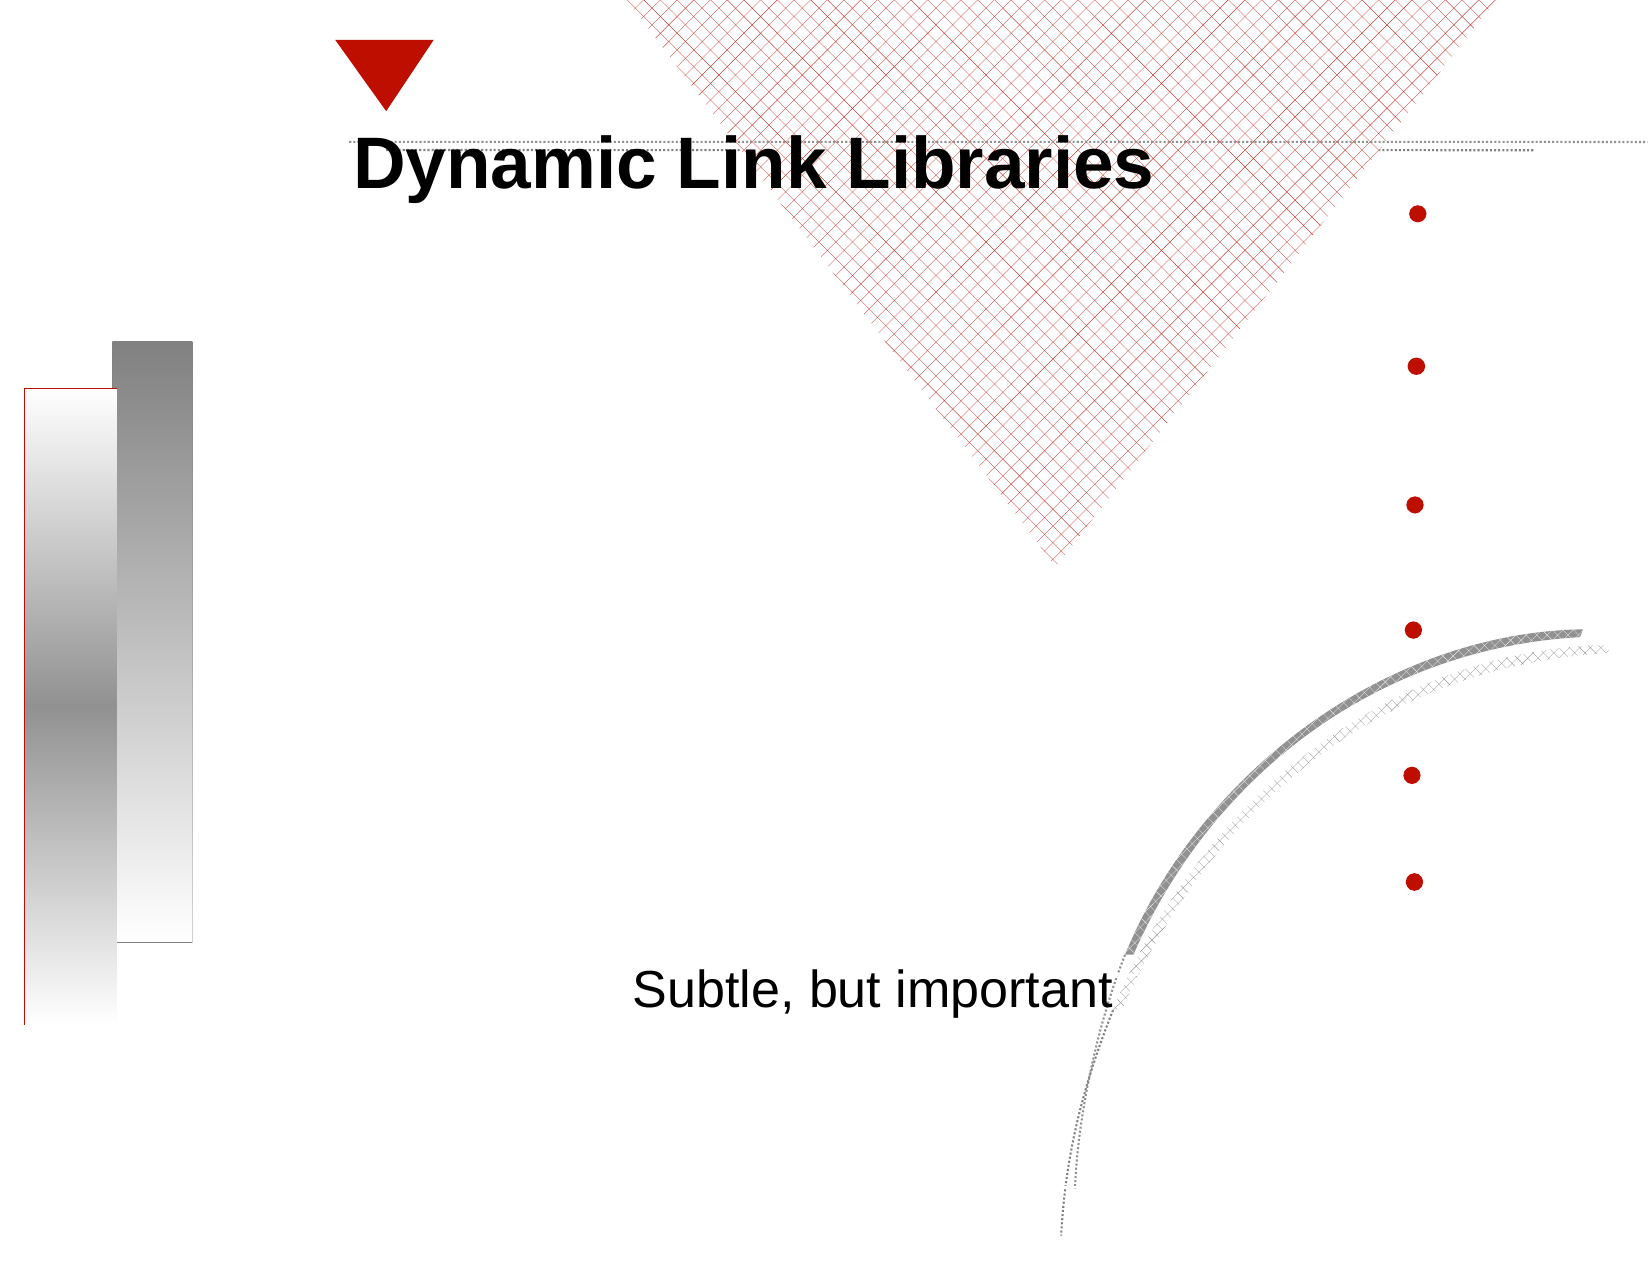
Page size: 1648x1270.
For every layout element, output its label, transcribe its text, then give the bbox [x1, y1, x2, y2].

text_box [1405, 873, 1424, 891]
text_box [1404, 621, 1423, 639]
text_box [1403, 766, 1421, 785]
text_box [626, 0, 1496, 132]
text_box [1125, 629, 1584, 955]
text_box [24, 388, 117, 1025]
text_box [780, 203, 1339, 567]
text_box [1117, 954, 1126, 974]
text_box [1406, 496, 1424, 514]
text_box [1407, 357, 1426, 375]
text_box Subtle, but important [177, 974, 1569, 1187]
text_box Dynamic Link Libraries [353, 132, 1588, 203]
text_box [1409, 205, 1427, 223]
